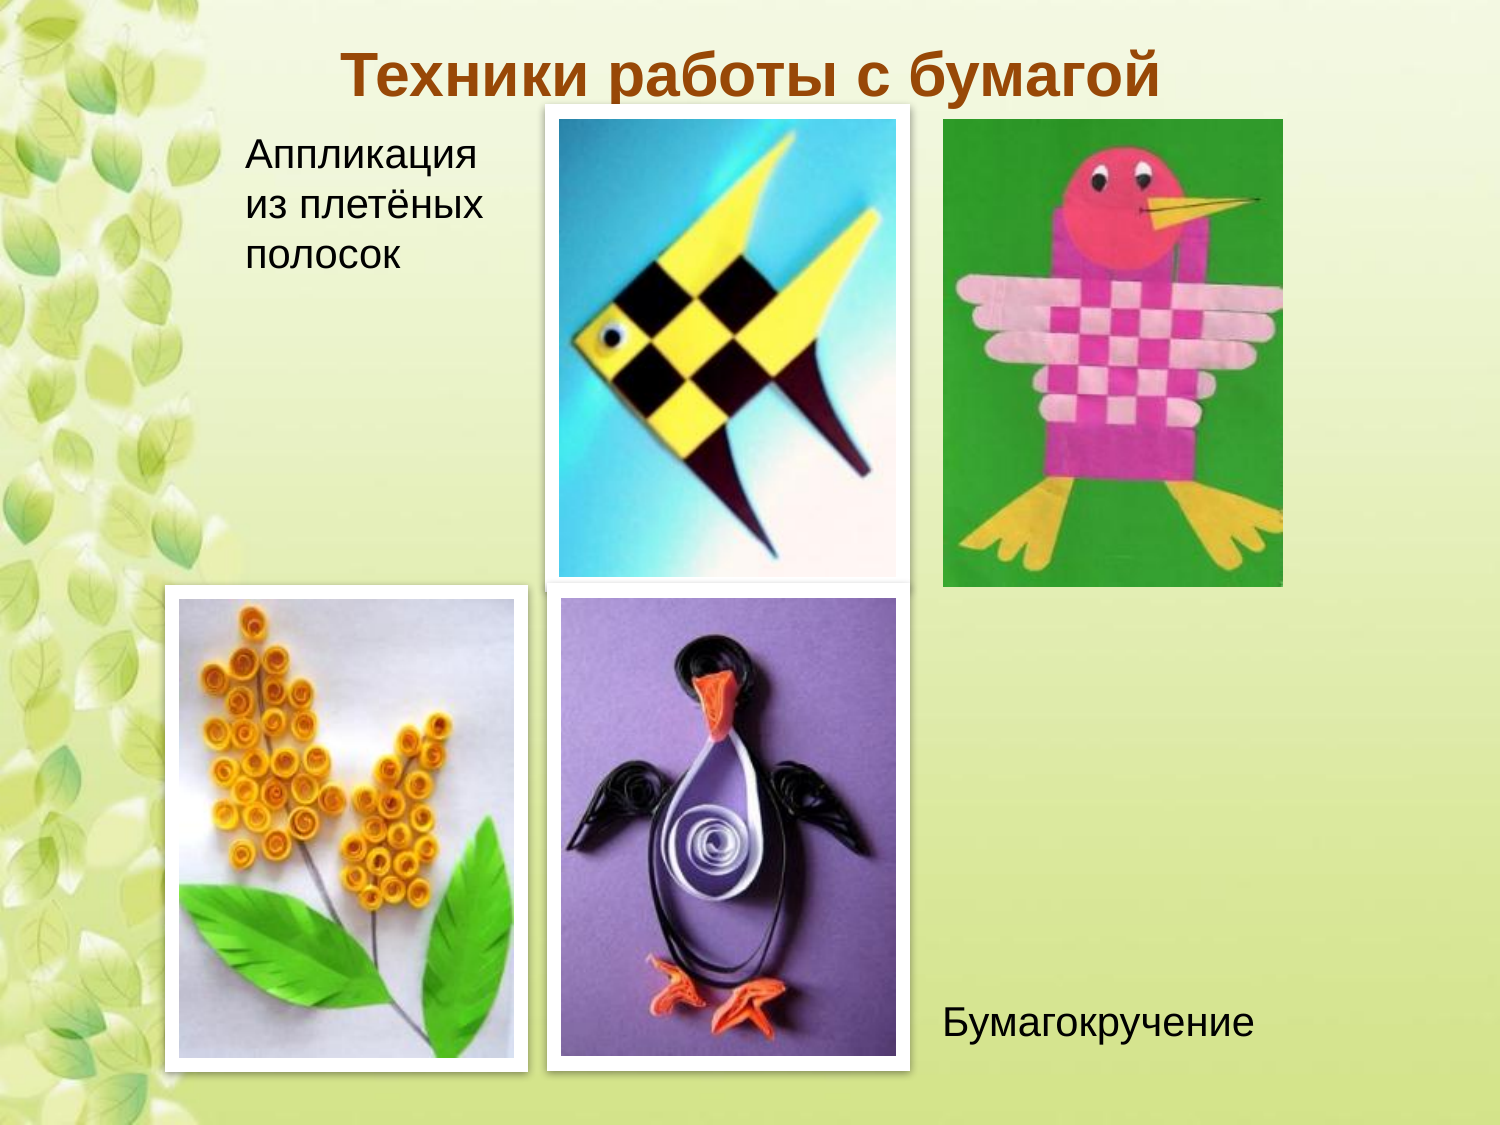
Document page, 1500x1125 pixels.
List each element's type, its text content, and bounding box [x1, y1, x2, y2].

list Аппликация из плетёных полосок [230, 118, 538, 308]
list Бумагокручение [927, 987, 1318, 1071]
text_box Техники работы с бумагой [76, 19, 1427, 123]
picture [0, 0, 1500, 1125]
